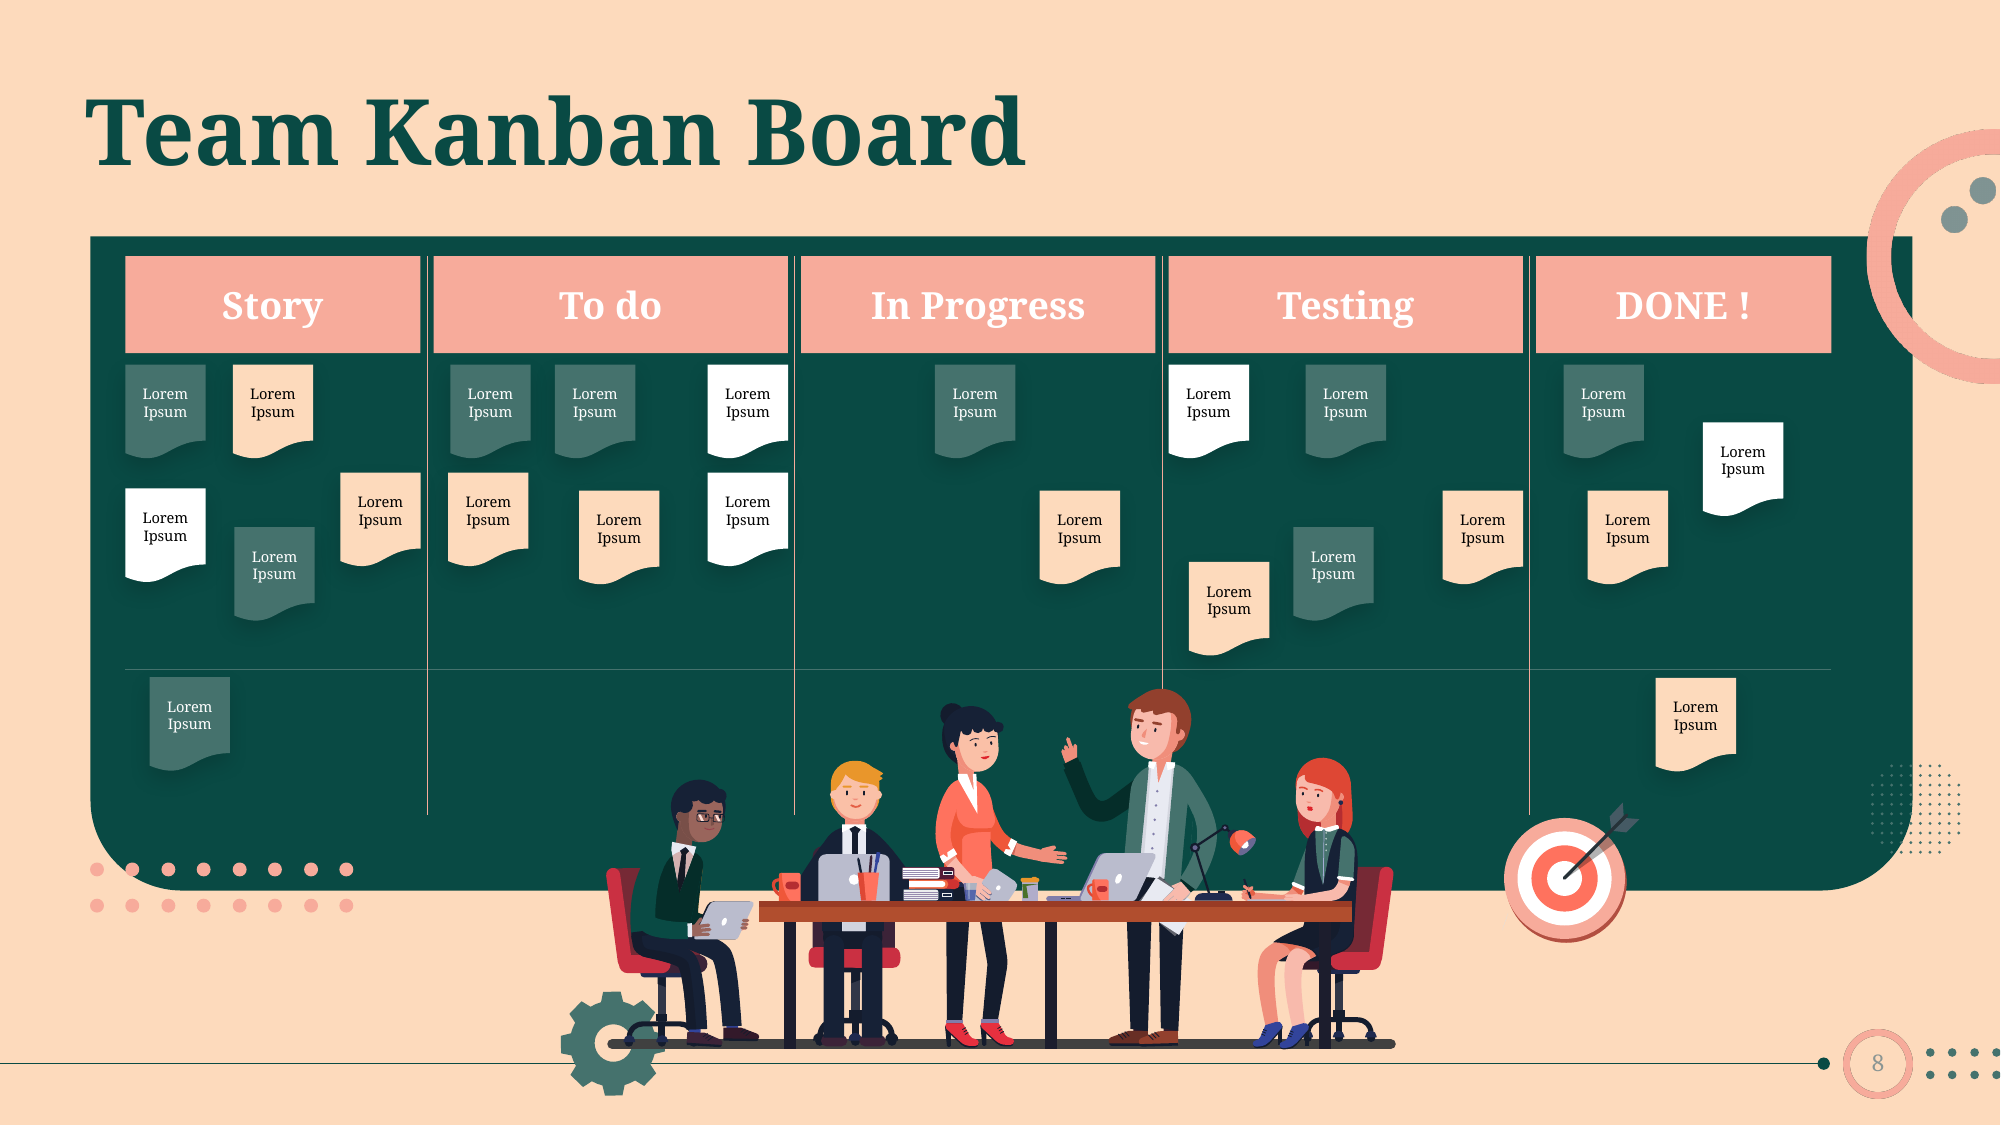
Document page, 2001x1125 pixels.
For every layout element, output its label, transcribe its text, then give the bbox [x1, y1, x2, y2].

text_box Lorem Ipsum [339, 471, 422, 568]
text_box To do [433, 255, 789, 354]
text_box Lorem Ipsum [553, 363, 637, 460]
text_box Testing [1168, 255, 1524, 354]
text_box [89, 235, 1914, 892]
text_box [1502, 802, 1640, 943]
text_box In Progress [800, 255, 1156, 354]
text_box Lorem Ipsum [1292, 526, 1375, 622]
text_box Story [124, 255, 422, 354]
text_box Lorem Ipsum [231, 363, 315, 460]
slide_number 8 [1845, 1034, 1911, 1095]
text_box Lorem Ipsum [1304, 363, 1388, 460]
text_box Lorem Ipsum [1562, 363, 1645, 460]
text_box [560, 991, 665, 1096]
text_box Lorem Ipsum [447, 471, 530, 568]
text_box Lorem Ipsum [933, 363, 1017, 460]
text_box Lorem Ipsum [1701, 421, 1785, 517]
text_box Lorem Ipsum [706, 471, 790, 568]
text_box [89, 862, 354, 913]
text_box Lorem Ipsum [449, 363, 532, 460]
text_box Lorem Ipsum [1586, 489, 1670, 586]
text_box Lorem Ipsum [124, 487, 207, 583]
text_box Lorem Ipsum [233, 526, 316, 622]
text_box Lorem Ipsum [1441, 489, 1525, 586]
text_box Lorem Ipsum [148, 676, 231, 772]
text_box Lorem Ipsum [706, 363, 790, 460]
text_box Lorem Ipsum [124, 363, 207, 460]
text_box Lorem Ipsum [578, 489, 661, 586]
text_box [606, 688, 1397, 1050]
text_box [1870, 764, 1961, 854]
picture [1843, 1029, 1913, 1099]
text_box Lorem Ipsum [1038, 489, 1122, 586]
text_box Team Kanban Board [70, 80, 1784, 178]
picture [1806, 129, 2000, 384]
text_box DONE ! [1535, 255, 1832, 354]
text_box Lorem Ipsum [1187, 560, 1271, 657]
text_box Lorem Ipsum [1654, 676, 1738, 773]
text_box Lorem Ipsum [1167, 363, 1251, 460]
